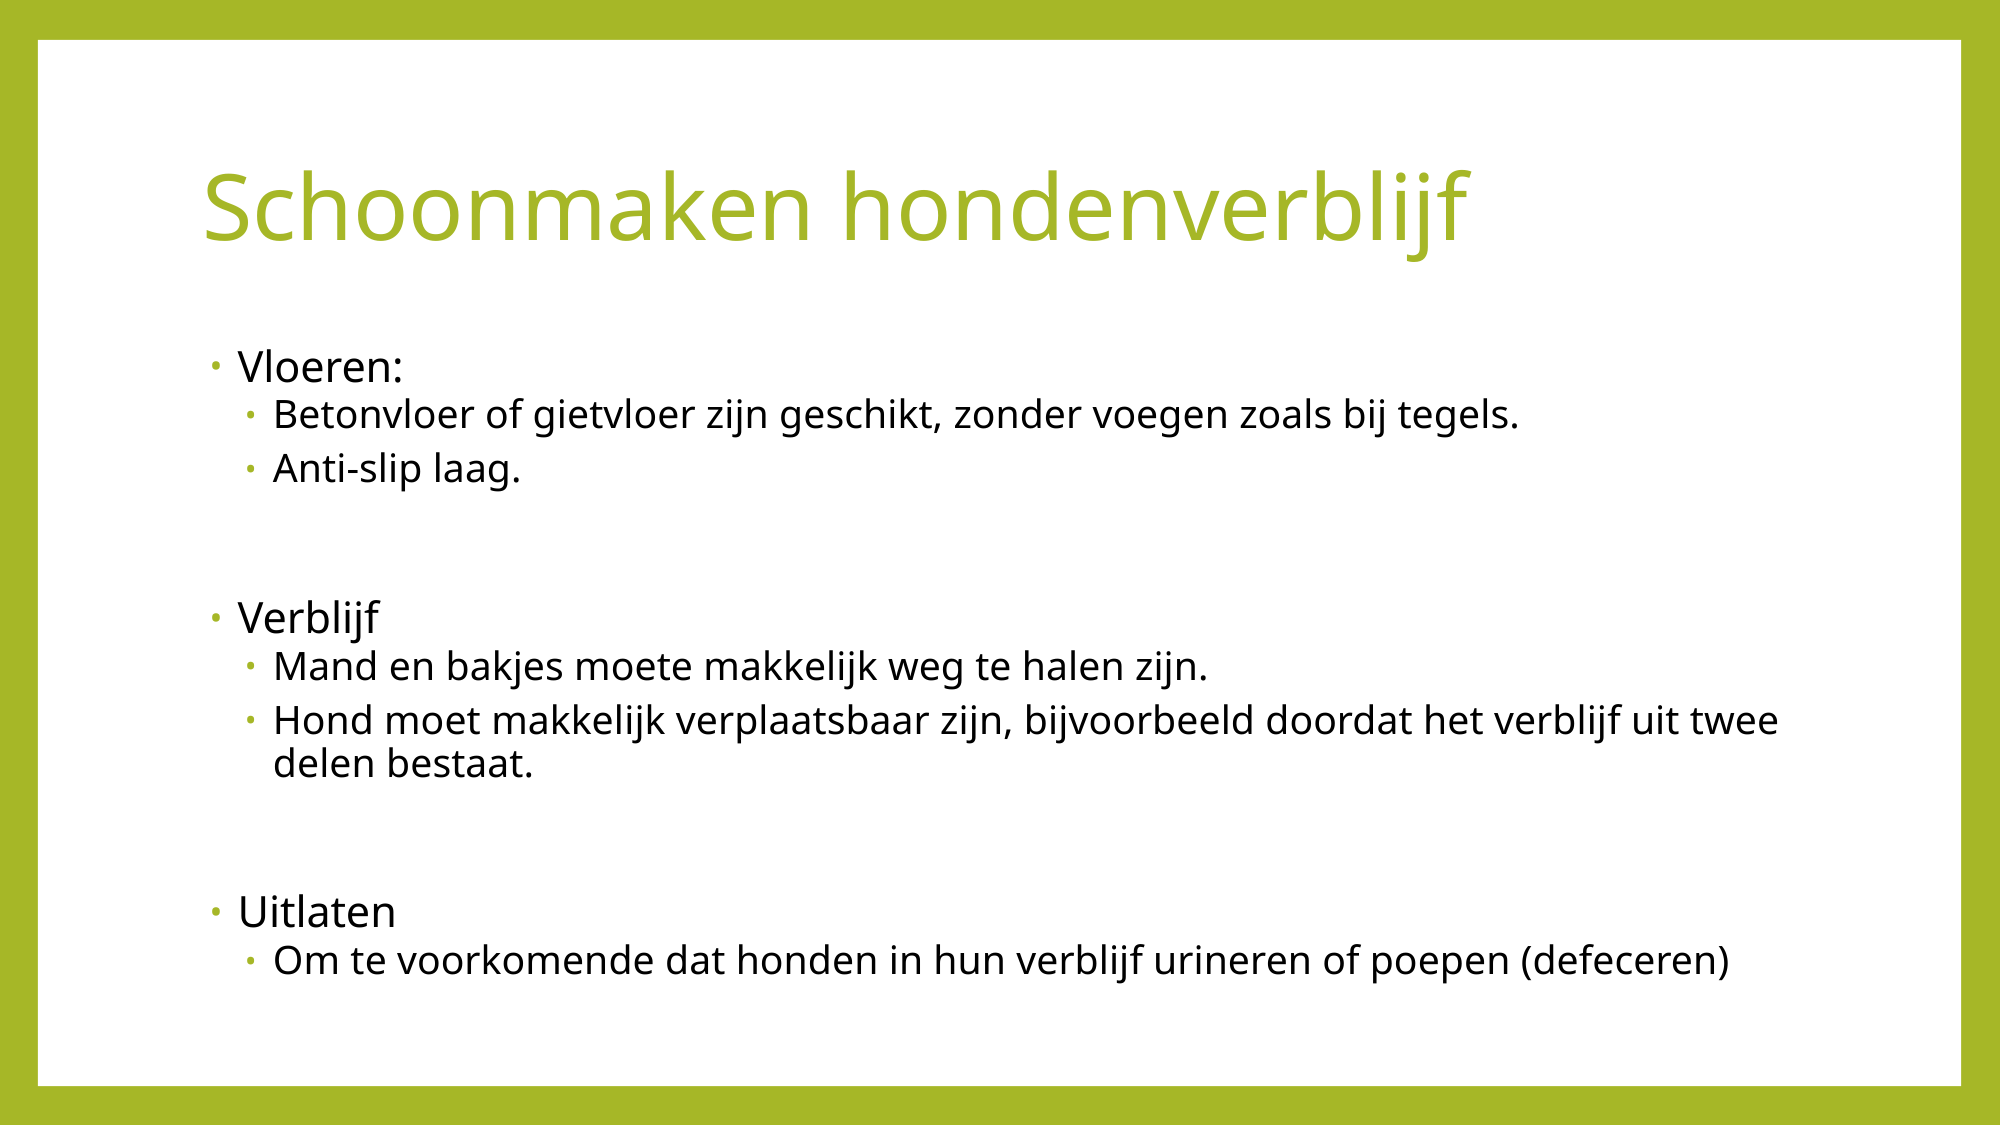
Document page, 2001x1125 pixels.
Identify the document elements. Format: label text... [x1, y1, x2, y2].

title Schoonmaken hondenverblijf [187, 99, 1808, 323]
list Vloeren: Betonvloer of gietvloer zijn geschikt, zonder voegen zoals bij tegels. Anti-slip laag. Verblijf Mand en bakjes moete makkelijk weg te halen zijn. Hond moet makkelijk verplaatsbaar zijn, bijvoorbeeld doordat het verblijf uit twee delen bestaat. Uitlaten Om te voorkomende dat honden in hun verblijf urineren of poepen (defeceren) [187, 337, 1808, 1000]
